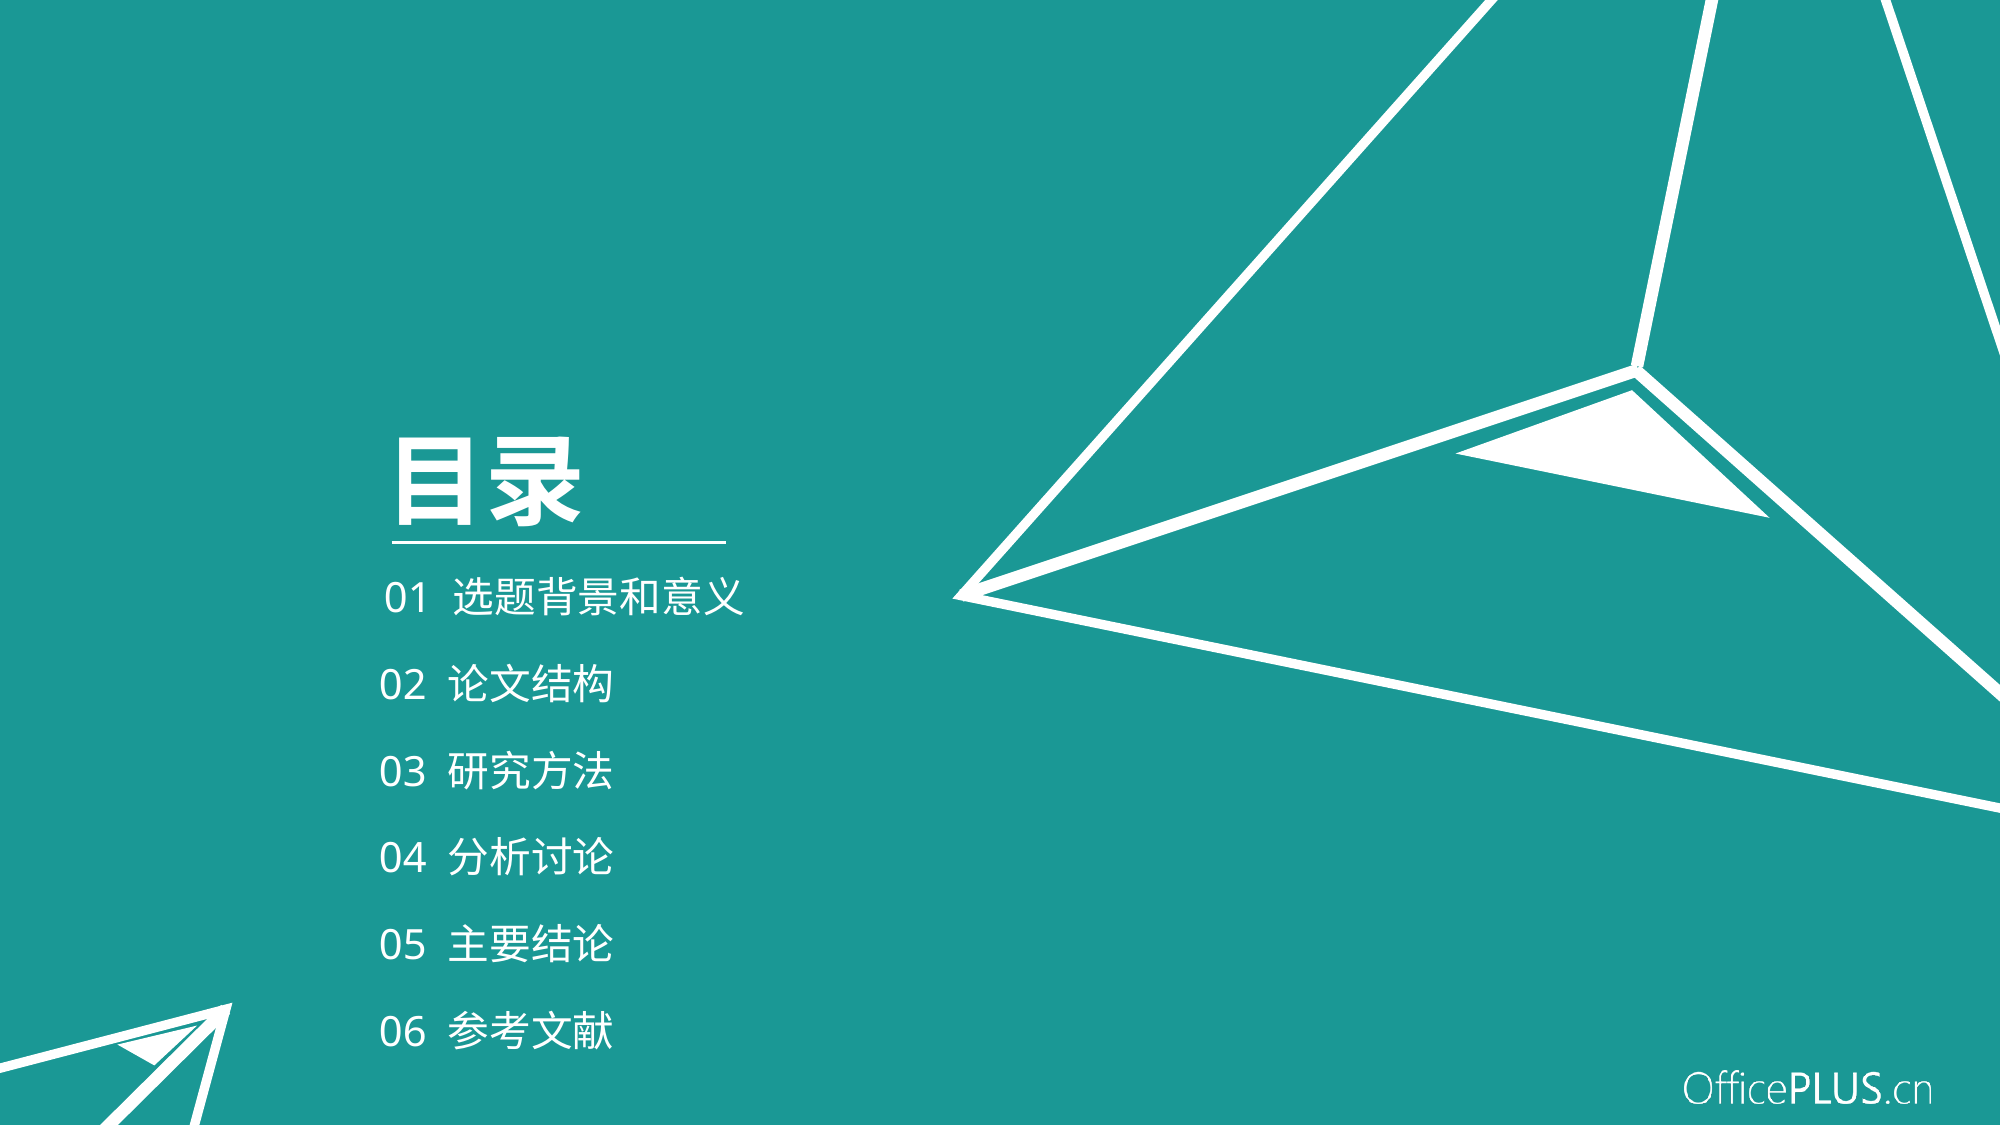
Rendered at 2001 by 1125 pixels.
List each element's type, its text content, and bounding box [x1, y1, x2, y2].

picture [1684, 1070, 1931, 1104]
text_box 03 研究方法 [364, 737, 630, 802]
text_box 04 分析讨论 [364, 823, 630, 889]
text_box 05 主要结论 [364, 910, 630, 976]
text_box 02 论文结构 [364, 650, 630, 715]
text_box 目录 [370, 410, 601, 546]
text_box 01 选题背景和意义 [369, 563, 780, 629]
text_box 06 参考文献 [364, 997, 630, 1063]
